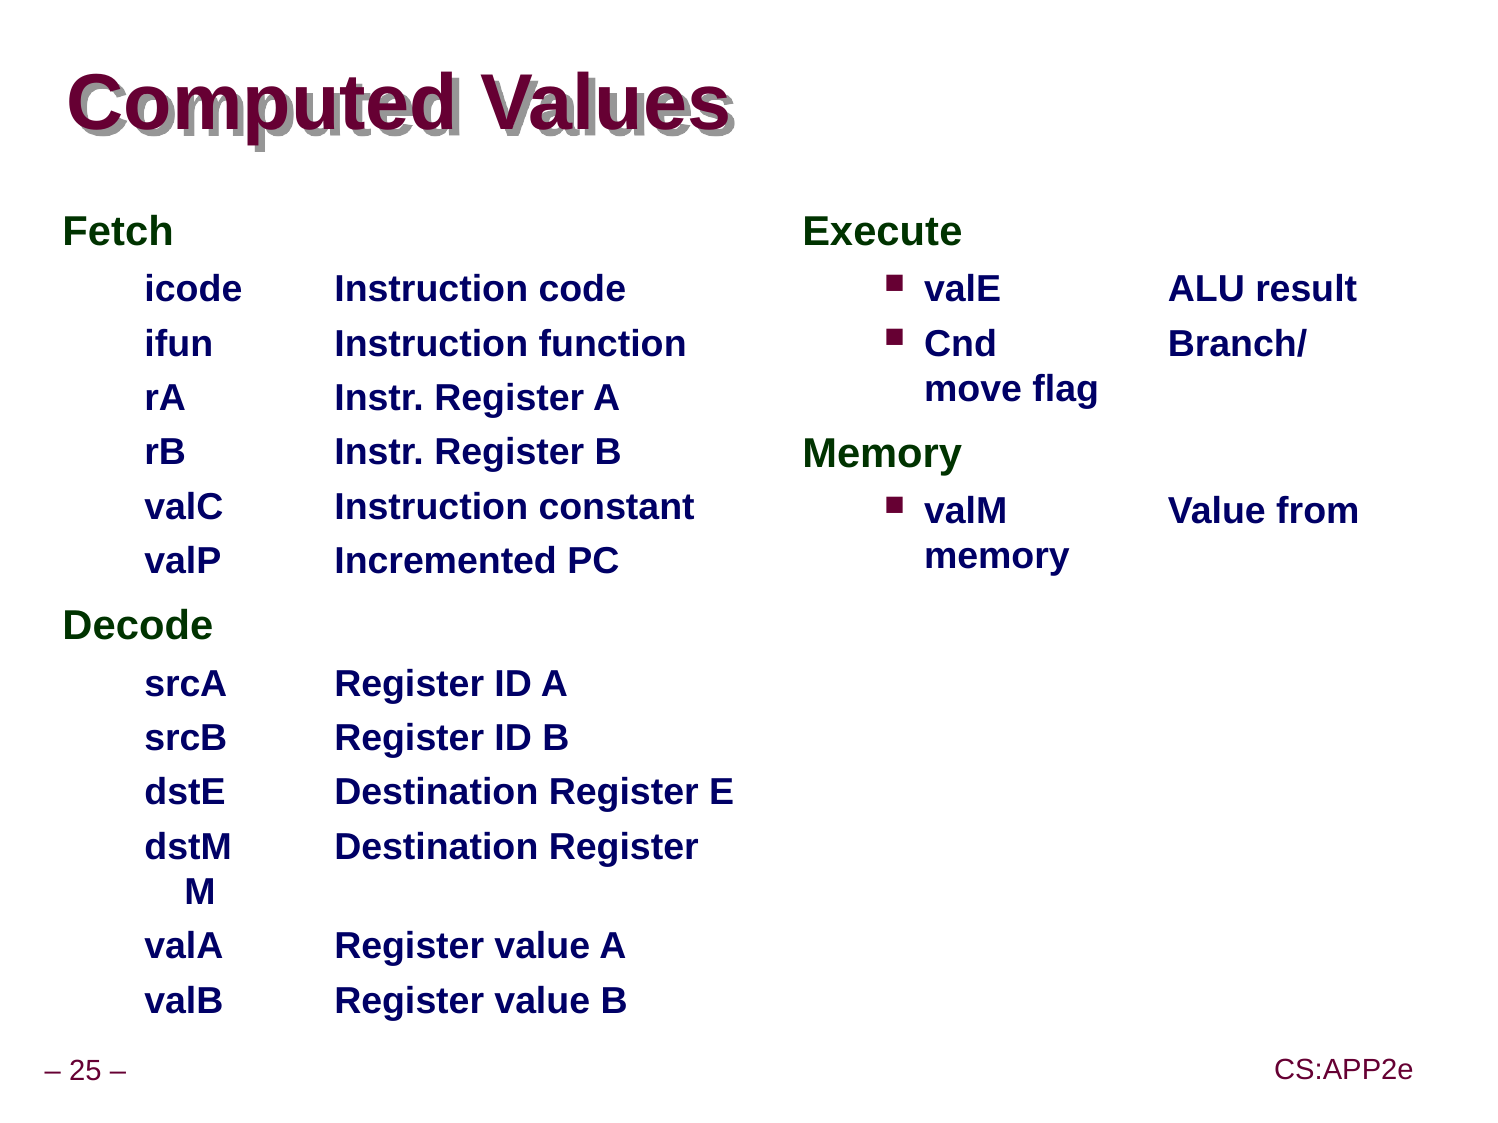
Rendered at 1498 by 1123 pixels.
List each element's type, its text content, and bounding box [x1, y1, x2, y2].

list Fetch icode Instruction code ifun Instruction function rA Instr. Register A rB Instr. Register B valC Instruction constant valP Incremented PC Decode srcA Register ID A srcB Register ID B dstE Destination Register E dstM Destination Register M valA Register value A valB Register value B [47, 199, 751, 1056]
title Computed Values [66, 40, 1495, 169]
list Execute valE ALU result Cnd Branch/move flag Memory valM Value from memory [787, 199, 1409, 1056]
